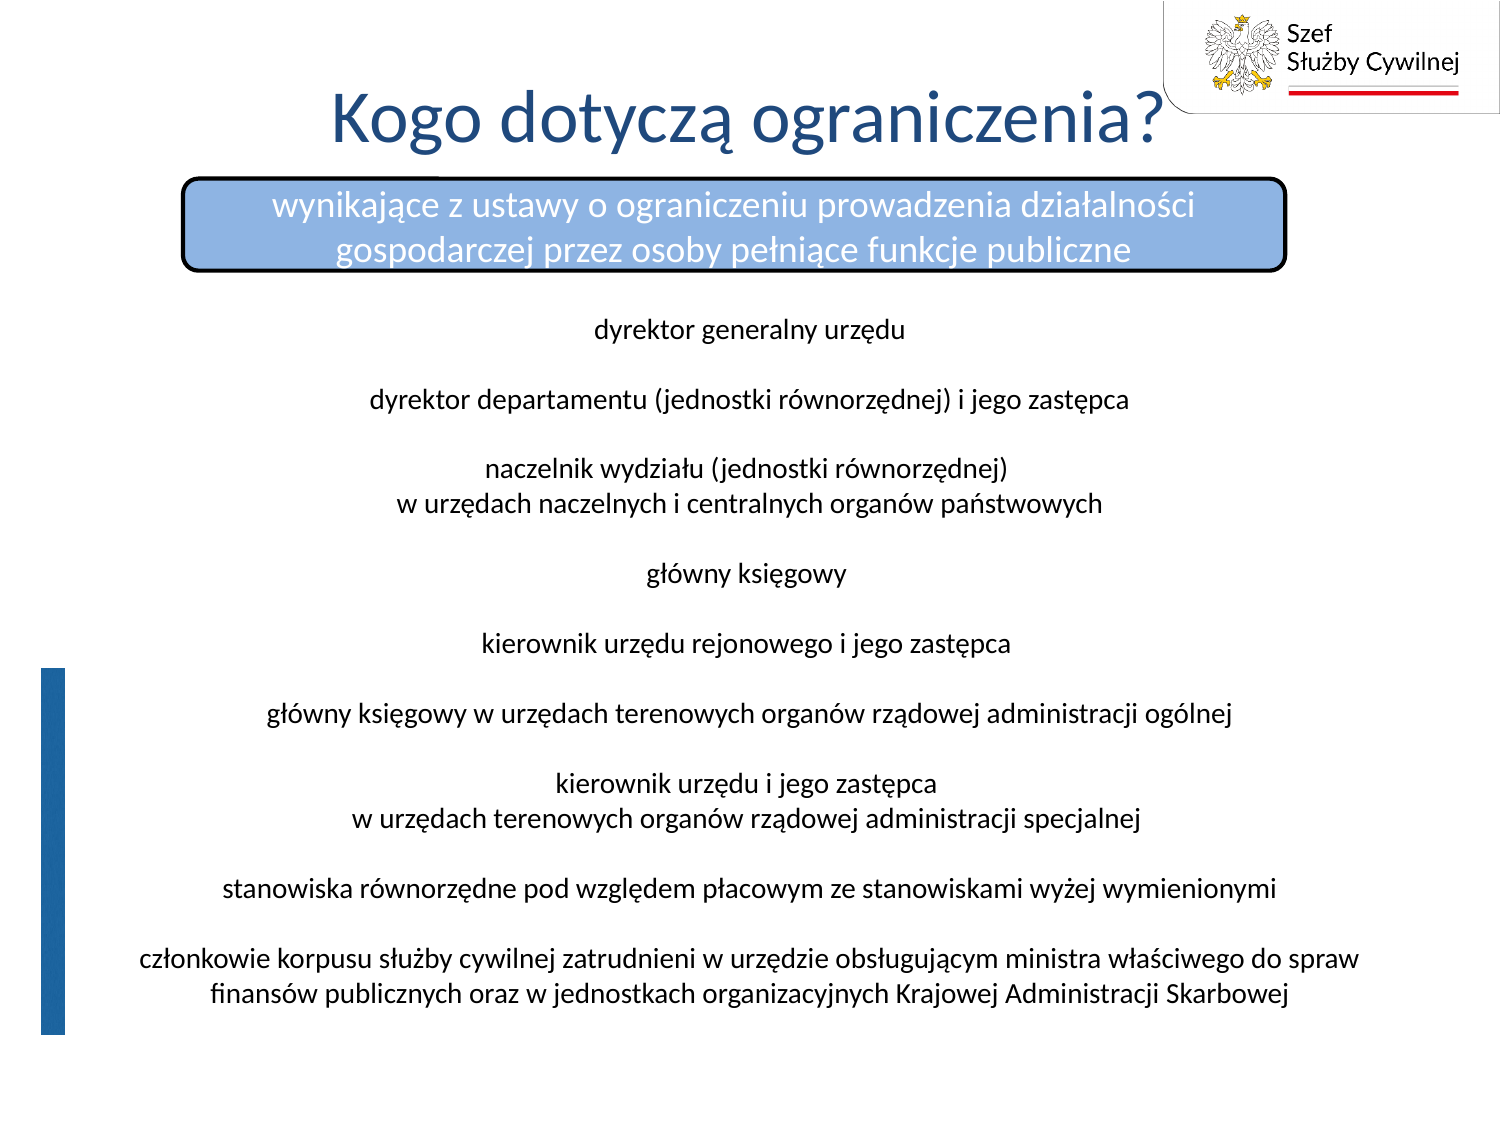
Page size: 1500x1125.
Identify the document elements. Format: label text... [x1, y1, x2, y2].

picture [1163, 0, 1500, 114]
picture [41, 668, 65, 1035]
title Kogo dotyczą ograniczenia? [100, 60, 1400, 185]
text_box wynikające z ustawy o ograniczeniu prowadzenia działalności gospodarczej przez osoby pełniące funkcje publiczne [180, 176, 1288, 273]
text_box dyrektor generalny urzędu dyrektor departamentu (jednostki równorzędnej) i jego zastępca naczelnik wydziału (jednostki równorzędnej) w urzędach naczelnych i centralnych organów państwowych główny księgowy kierownik urzędu rejonowego i jego zastępca główny księgowy w urzędach terenowych organów rządowej administracji ogólnej kierownik urzędu i jego zastępca w urzędach terenowych organów rządowej administracji specjalnej stanowiska równorzędne pod względem płacowym ze stanowiskami wyżej wymienionymi członkowie korpusu służby cywilnej zatrudnieni w urzędzie obsługującym ministra właściwego do spraw finansów publicznych oraz w jednostkach organizacyjnych Krajowej Administracji Skarbowej [100, 302, 1400, 1017]
